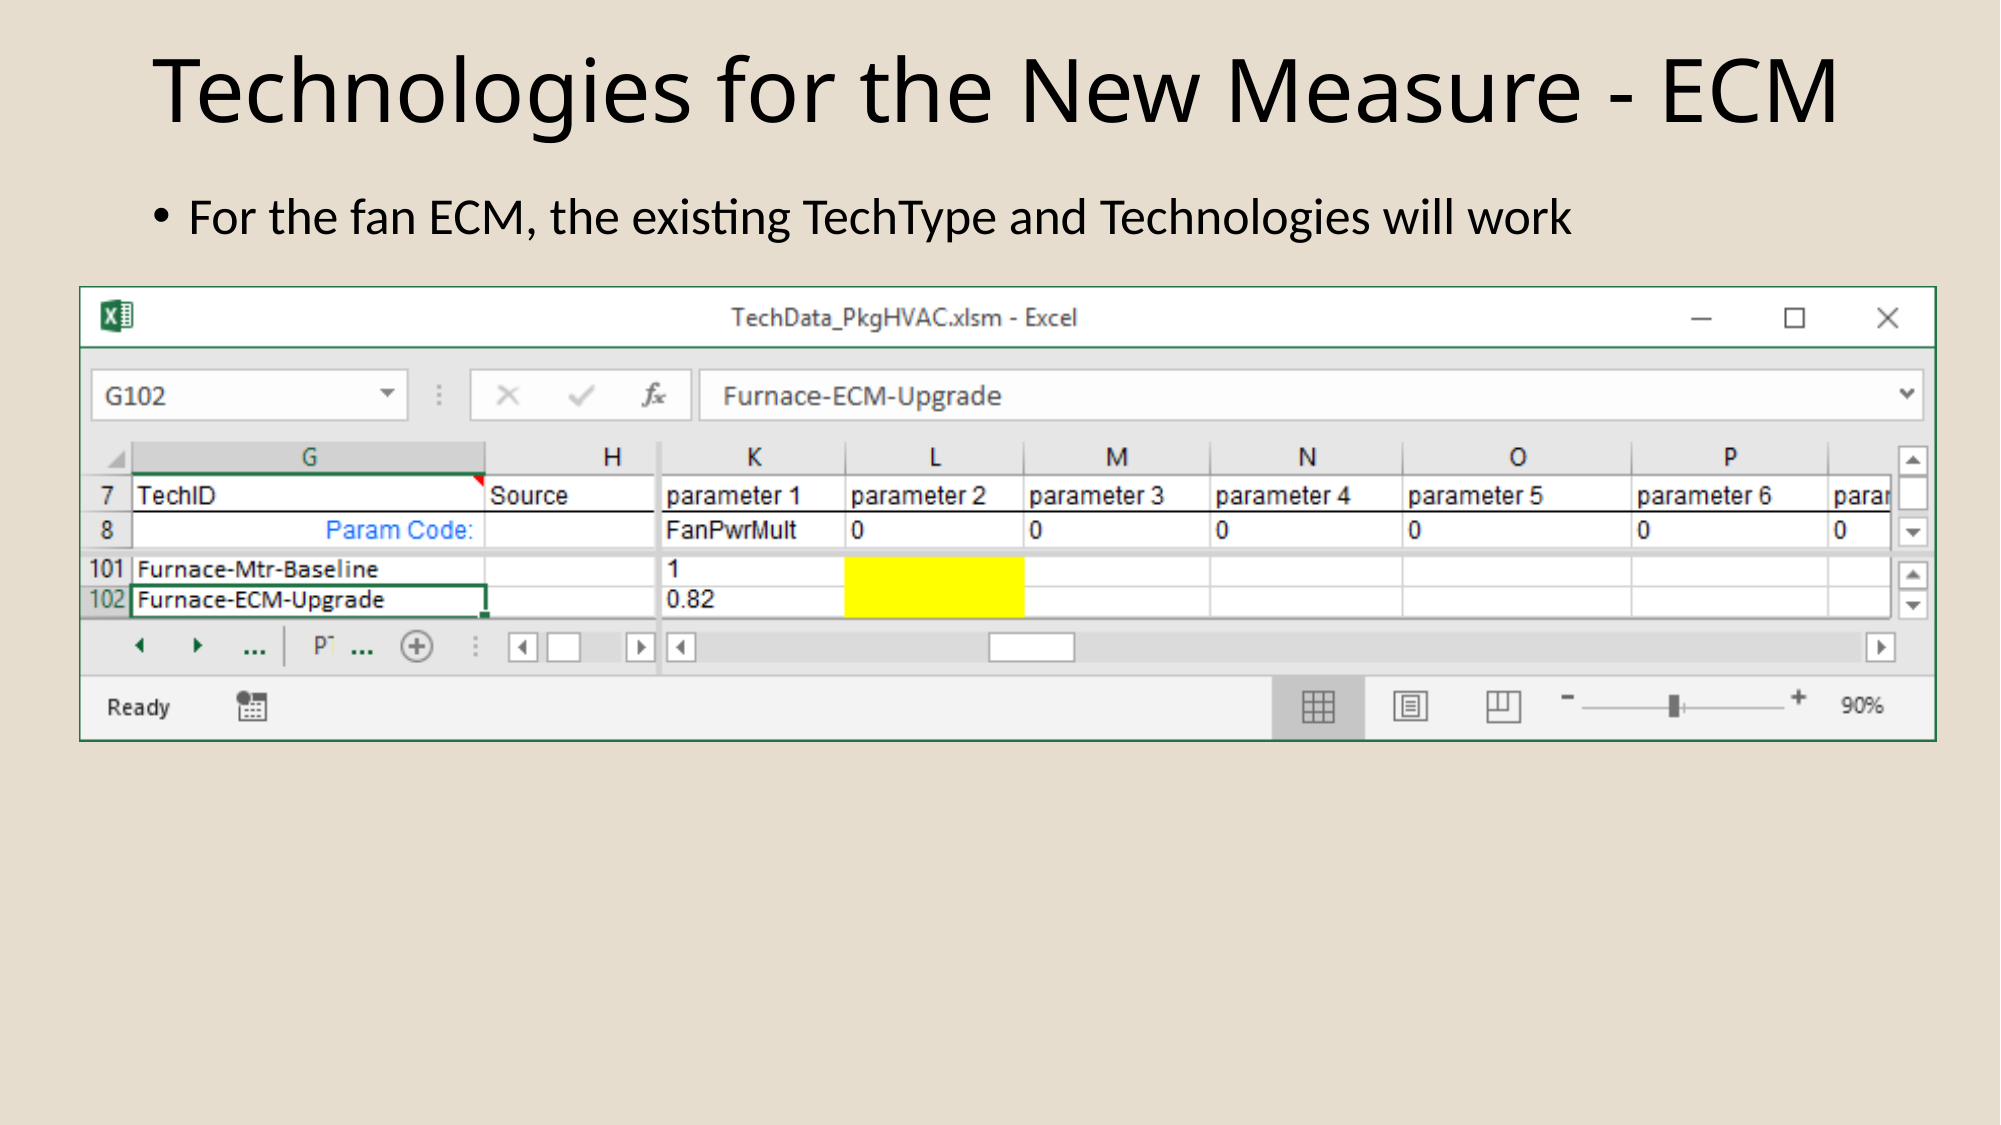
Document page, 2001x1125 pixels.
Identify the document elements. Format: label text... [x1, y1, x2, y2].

picture [79, 286, 1937, 743]
list For the fan ECM, the existing TechType and Technologies will work [137, 182, 1863, 254]
title Technologies for the New Measure - ECM [137, 37, 1863, 150]
